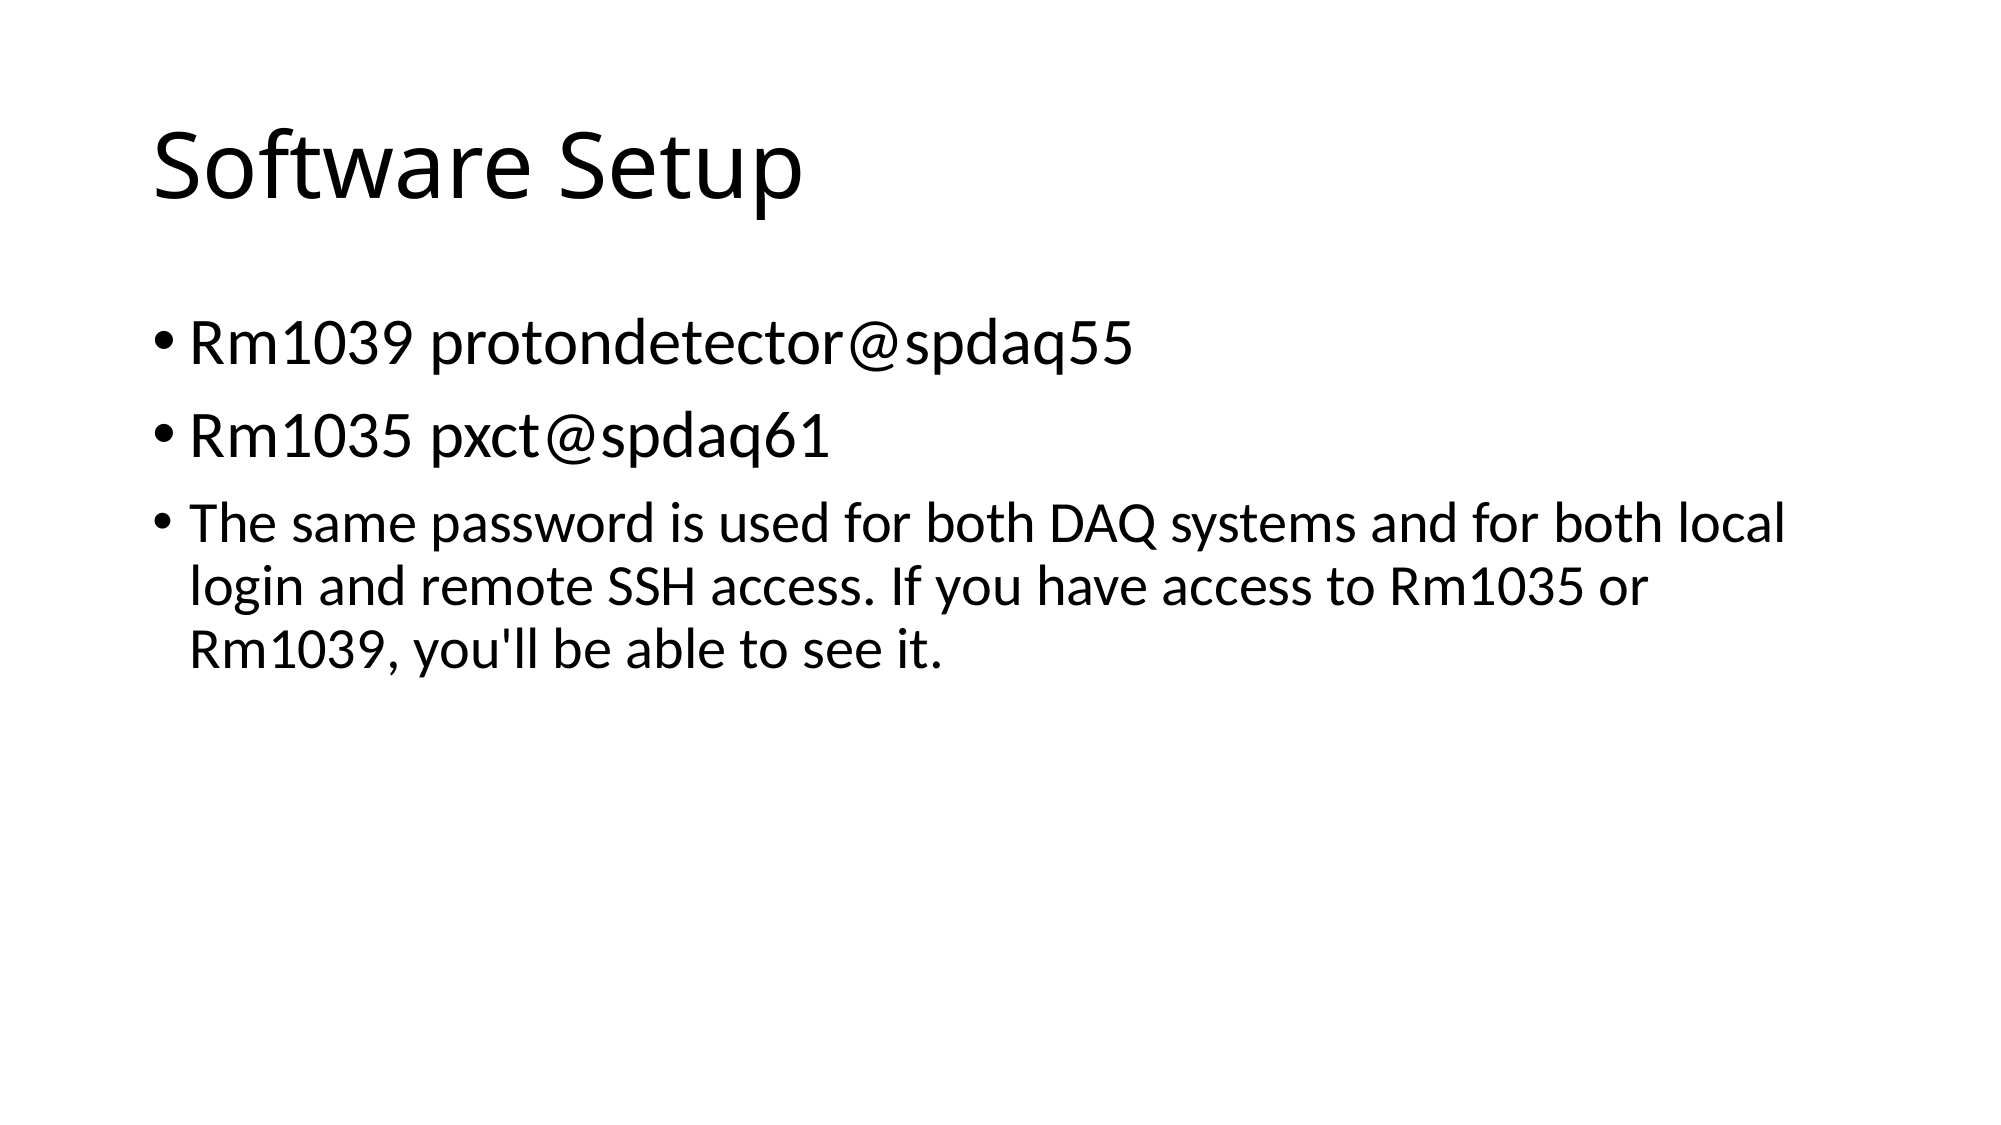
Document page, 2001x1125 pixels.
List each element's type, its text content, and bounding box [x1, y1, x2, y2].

title Software Setup [137, 59, 1863, 278]
list Rm1039 protondetector@spdaq55 Rm1035 pxct@spdaq61 The same password is used for both DAQ systems and for both local login and remote SSH access. If you have access to Rm1035 or Rm1039, you'll be able to see it. [137, 299, 1863, 1014]
